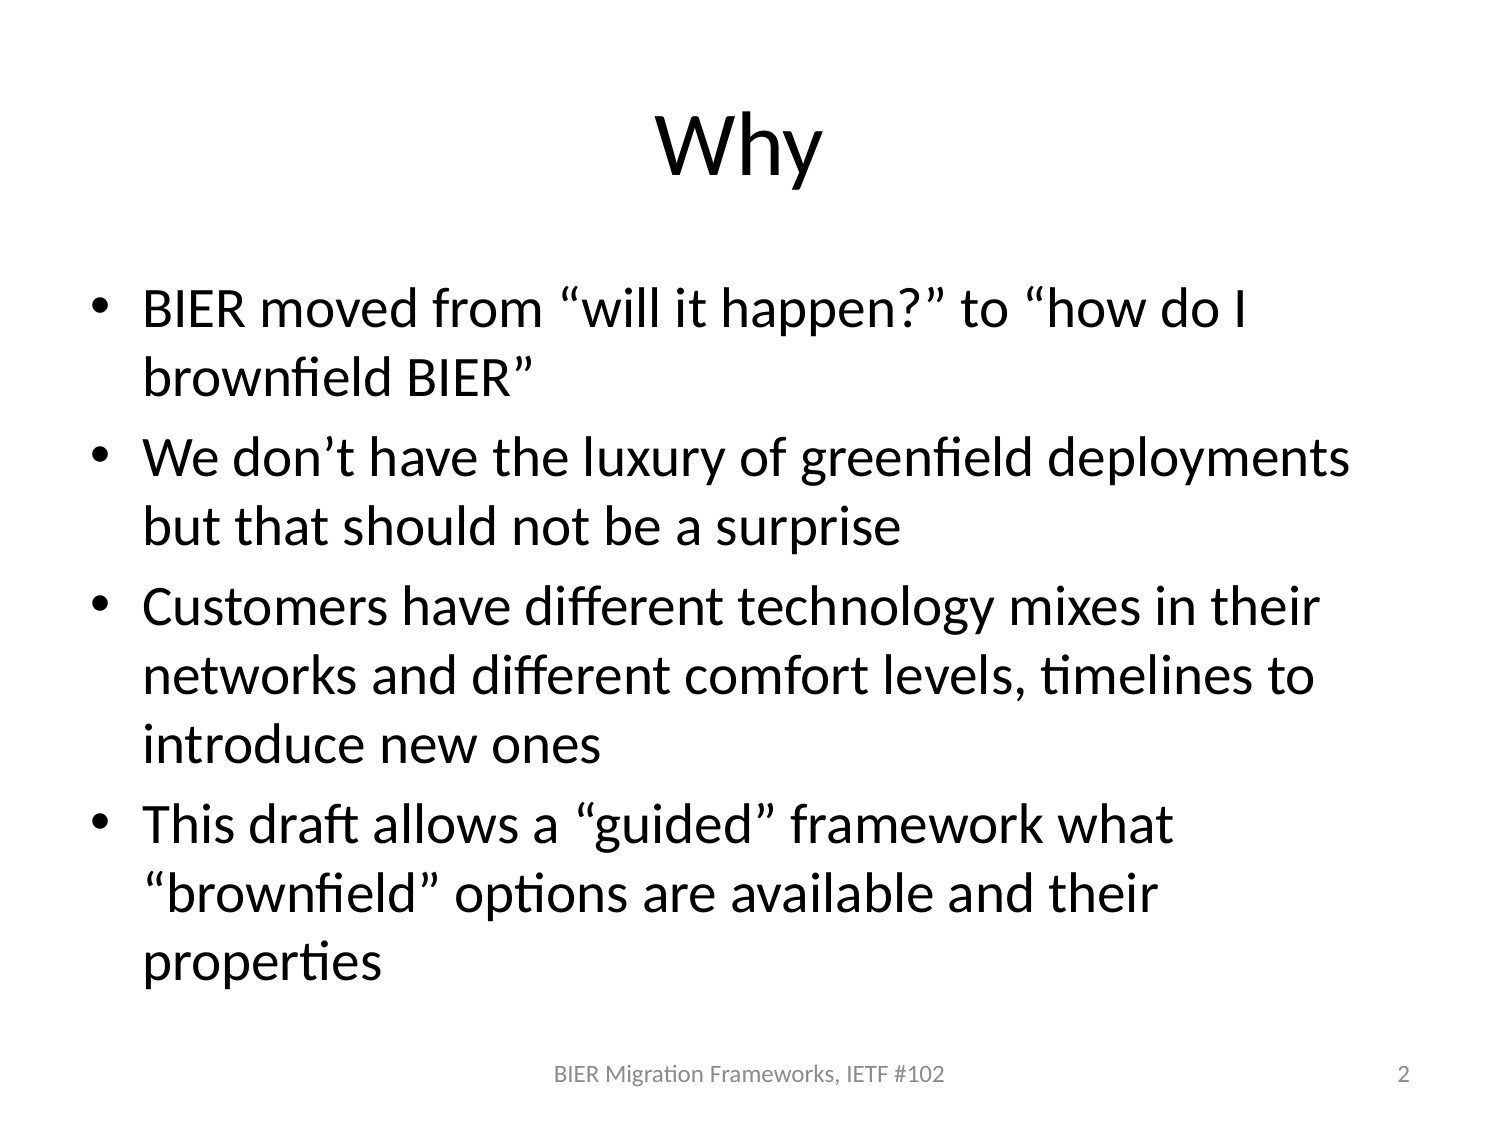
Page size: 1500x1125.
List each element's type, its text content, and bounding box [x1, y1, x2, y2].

title Why [75, 45, 1425, 233]
footer BIER Migration Frameworks, IETF #102 [512, 1042, 988, 1103]
list BIER moved from “will it happen?” to “how do I brownfield BIER” We don’t have the luxury of greenfield deployments but that should not be a surprise Customers have different technology mixes in their networks and different comfort levels, timelines to introduce new ones This draft allows a “guided” framework what “brownfield” options are available and their properties [75, 262, 1425, 1005]
slide_number 2 [1074, 1042, 1425, 1103]
